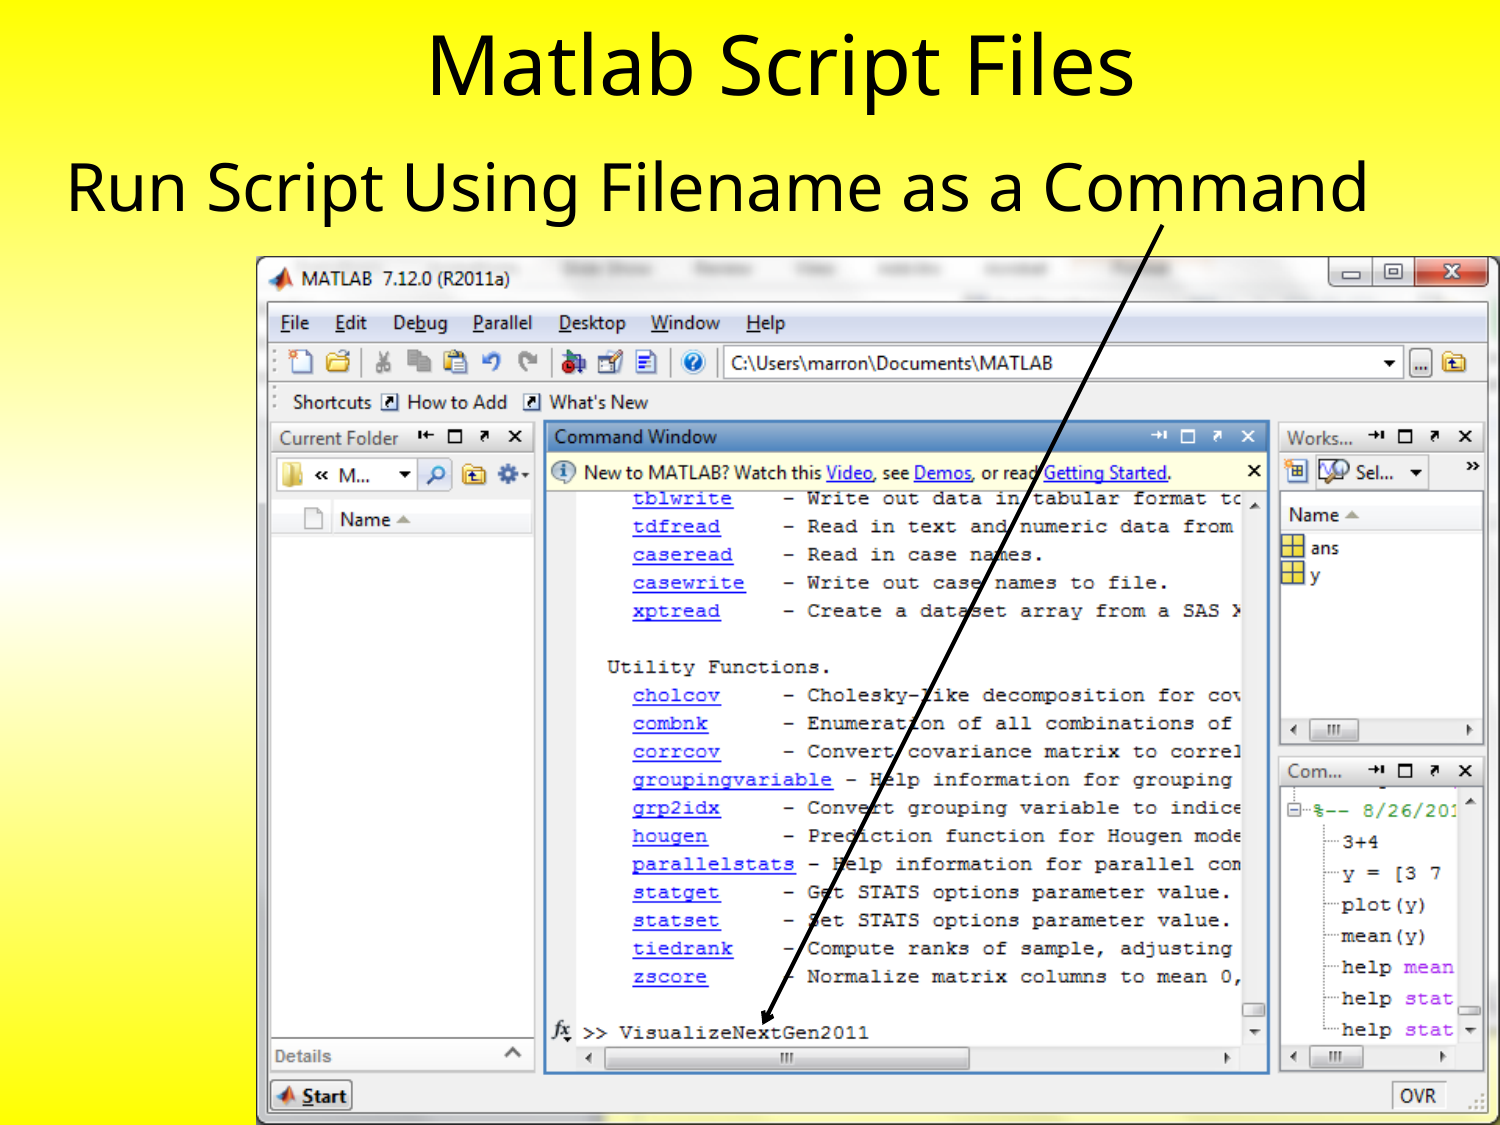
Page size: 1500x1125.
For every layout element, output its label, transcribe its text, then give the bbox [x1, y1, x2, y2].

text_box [762, 224, 1163, 1026]
list Run Script Using Filename as a Command [50, 137, 1463, 1025]
title Matlab Script Files [125, 0, 1438, 125]
picture [255, 255, 1500, 1125]
